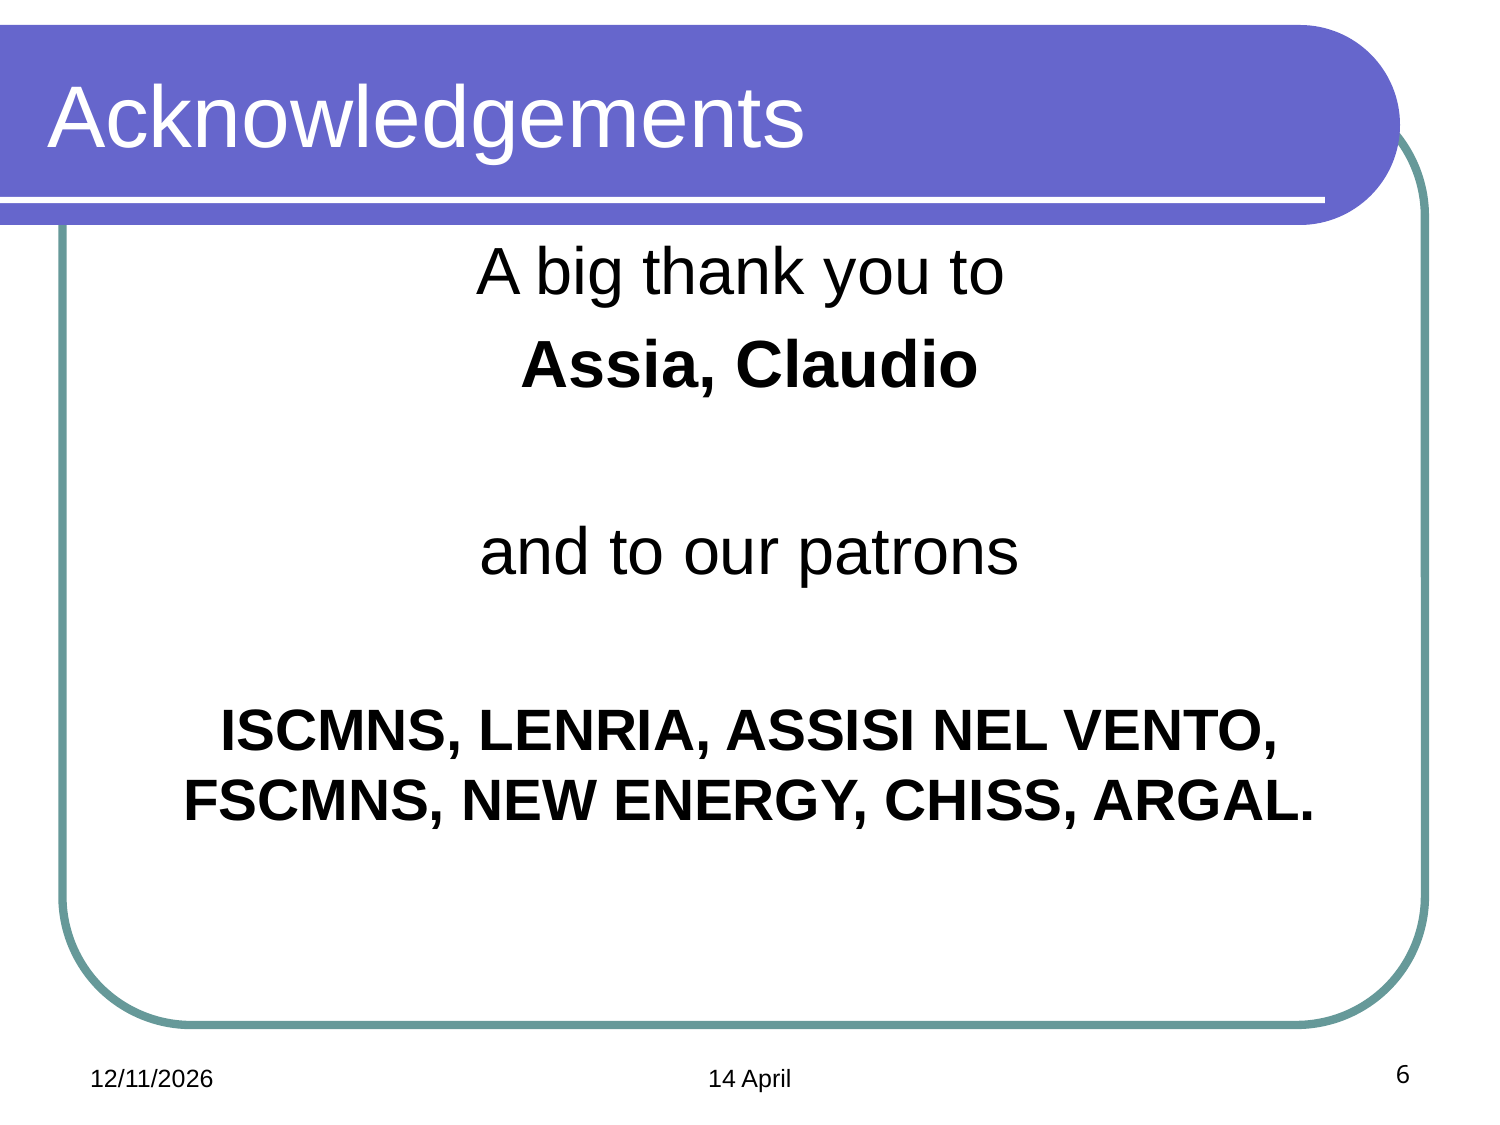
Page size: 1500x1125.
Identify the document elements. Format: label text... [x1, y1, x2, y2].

list A big thank you to Assia, Claudio and to our patrons ISCMNS, LENRIA, ASSISI NEL VENTO, FSCMNS, NEW ENERGY, CHISS, ARGAL. [99, 220, 1400, 1059]
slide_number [75, 1025, 425, 1100]
footer 14 April [512, 1025, 988, 1100]
title Acknowledgements [32, 37, 1347, 188]
slide_number 6 [1074, 1025, 1425, 1100]
